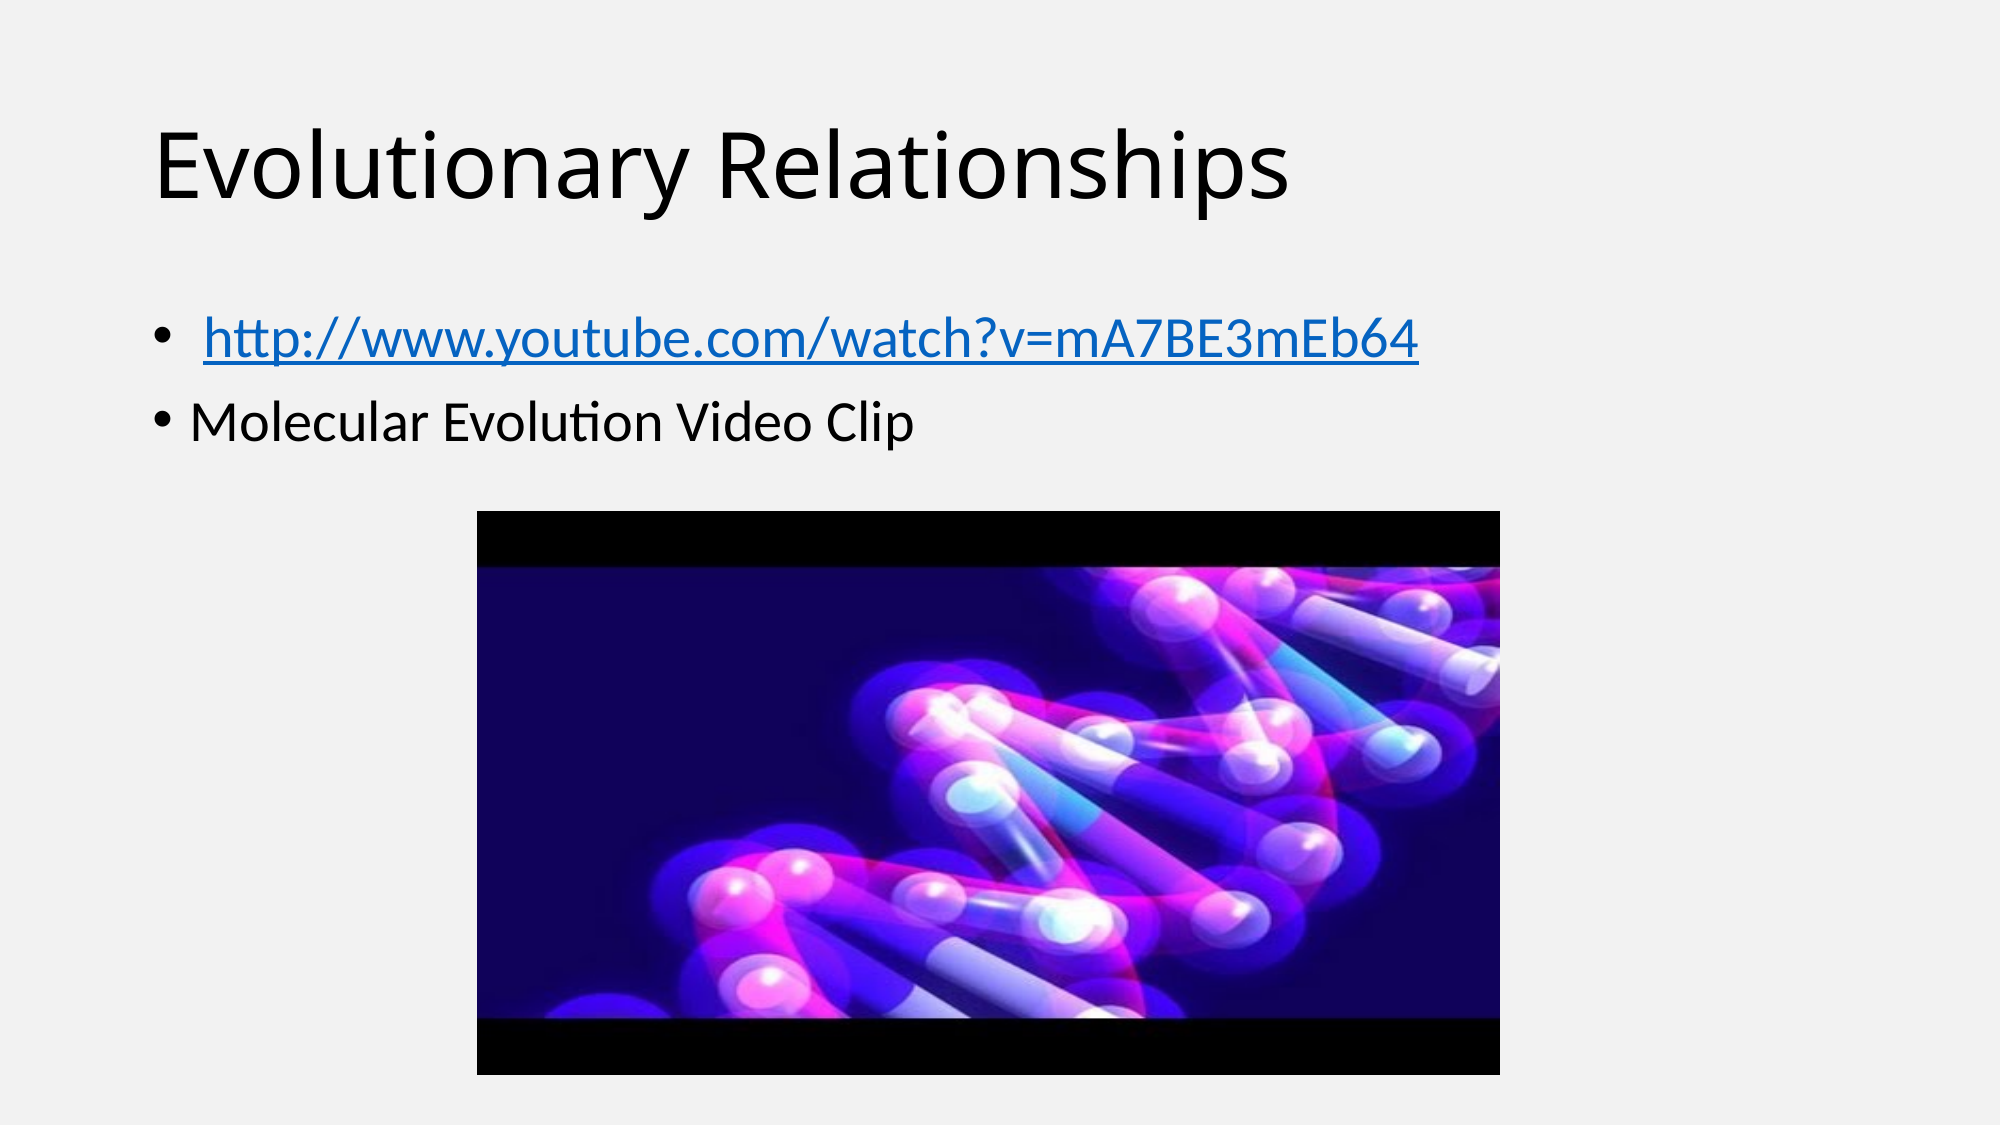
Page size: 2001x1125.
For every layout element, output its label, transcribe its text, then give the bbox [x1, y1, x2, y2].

list http://www.youtube.com/watch?v=mA7BE3mEb64 Molecular Evolution Video Clip [137, 299, 1863, 1014]
title Evolutionary Relationships [137, 59, 1863, 278]
picture [476, 511, 1500, 1075]
